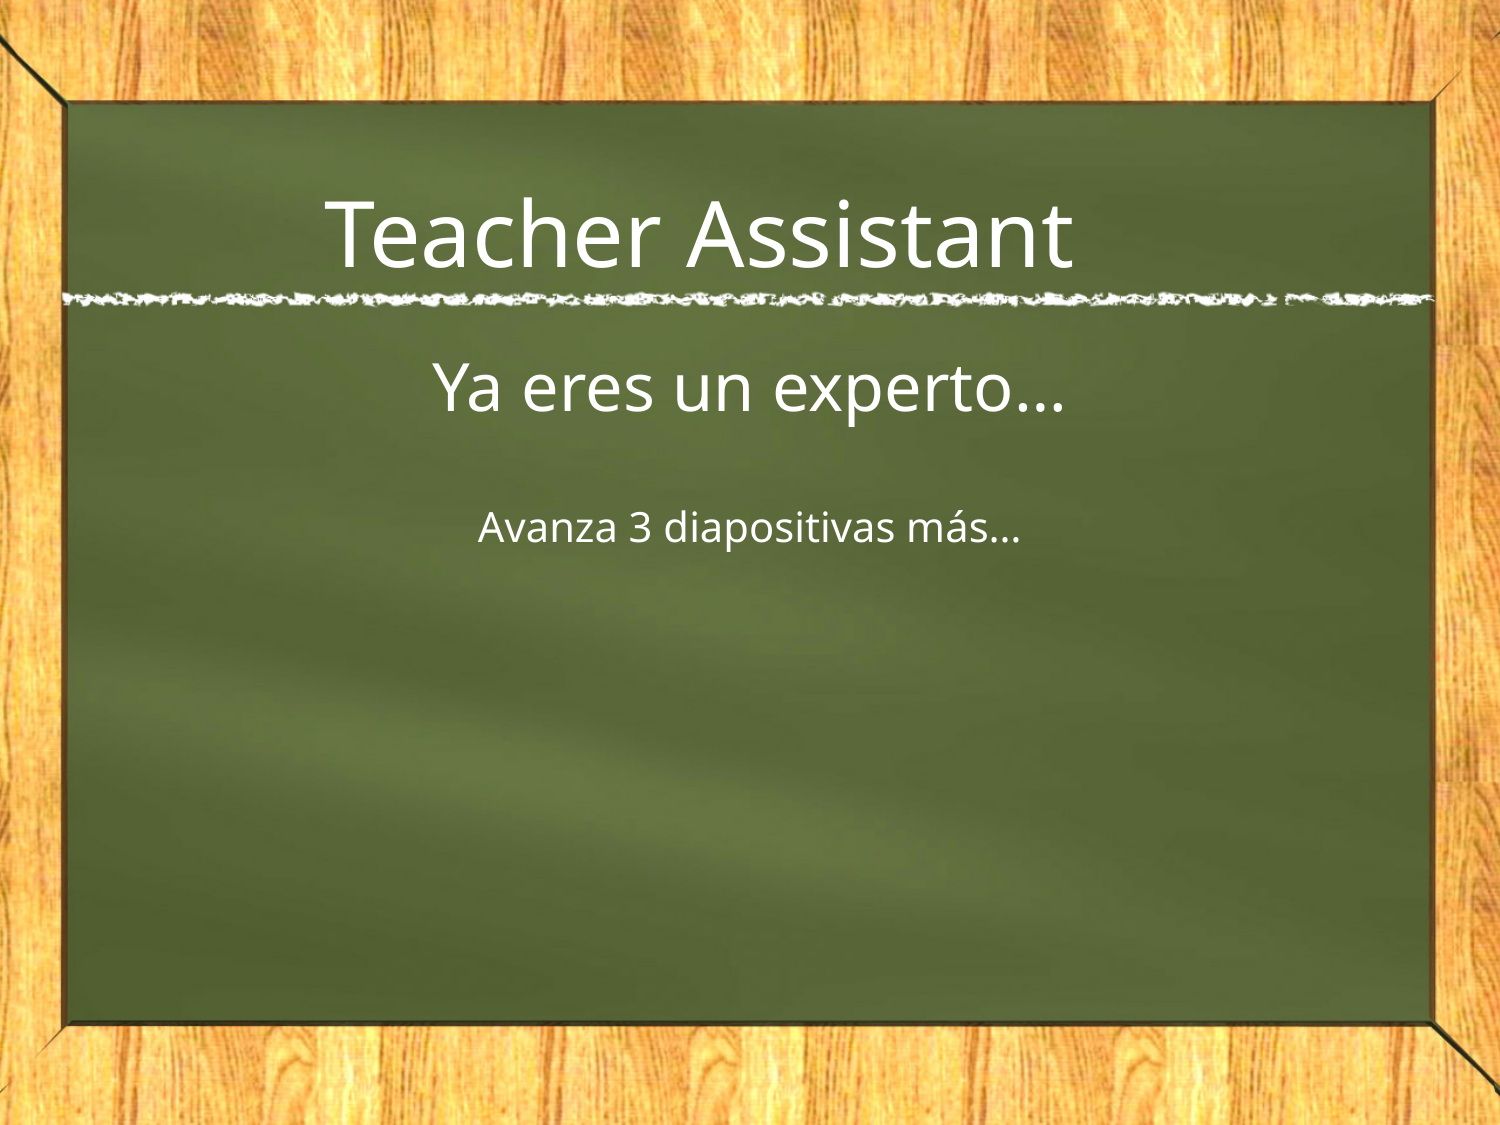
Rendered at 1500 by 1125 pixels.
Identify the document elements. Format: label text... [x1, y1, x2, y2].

list Ya eres un experto… [112, 337, 1388, 457]
picture [0, 0, 1500, 1125]
title Teacher Assistant [112, 137, 1288, 326]
text_box Avanza 3 diapositivas más… [431, 493, 1069, 559]
